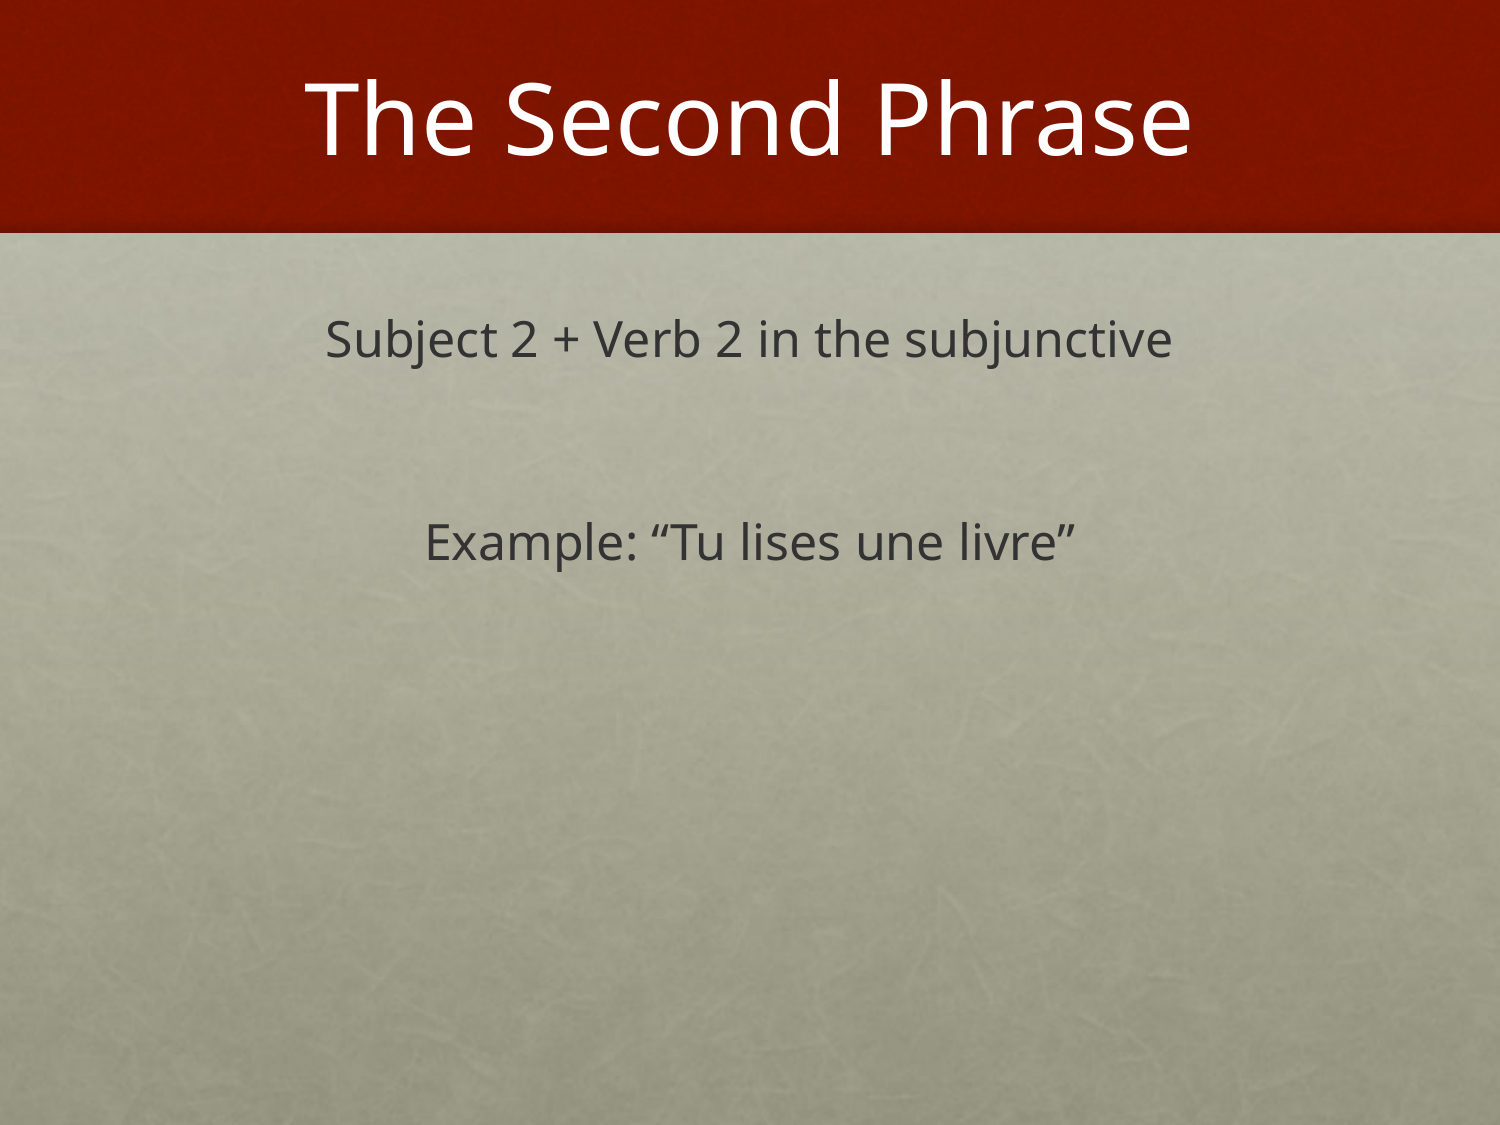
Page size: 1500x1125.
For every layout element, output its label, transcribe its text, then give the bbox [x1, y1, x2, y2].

picture [0, 214, 1500, 1125]
title The Second Phrase [127, 10, 1372, 221]
list Subject 2 + Verb 2 in the subjunctive Example: “Tu lises une livre” [127, 299, 1372, 1005]
